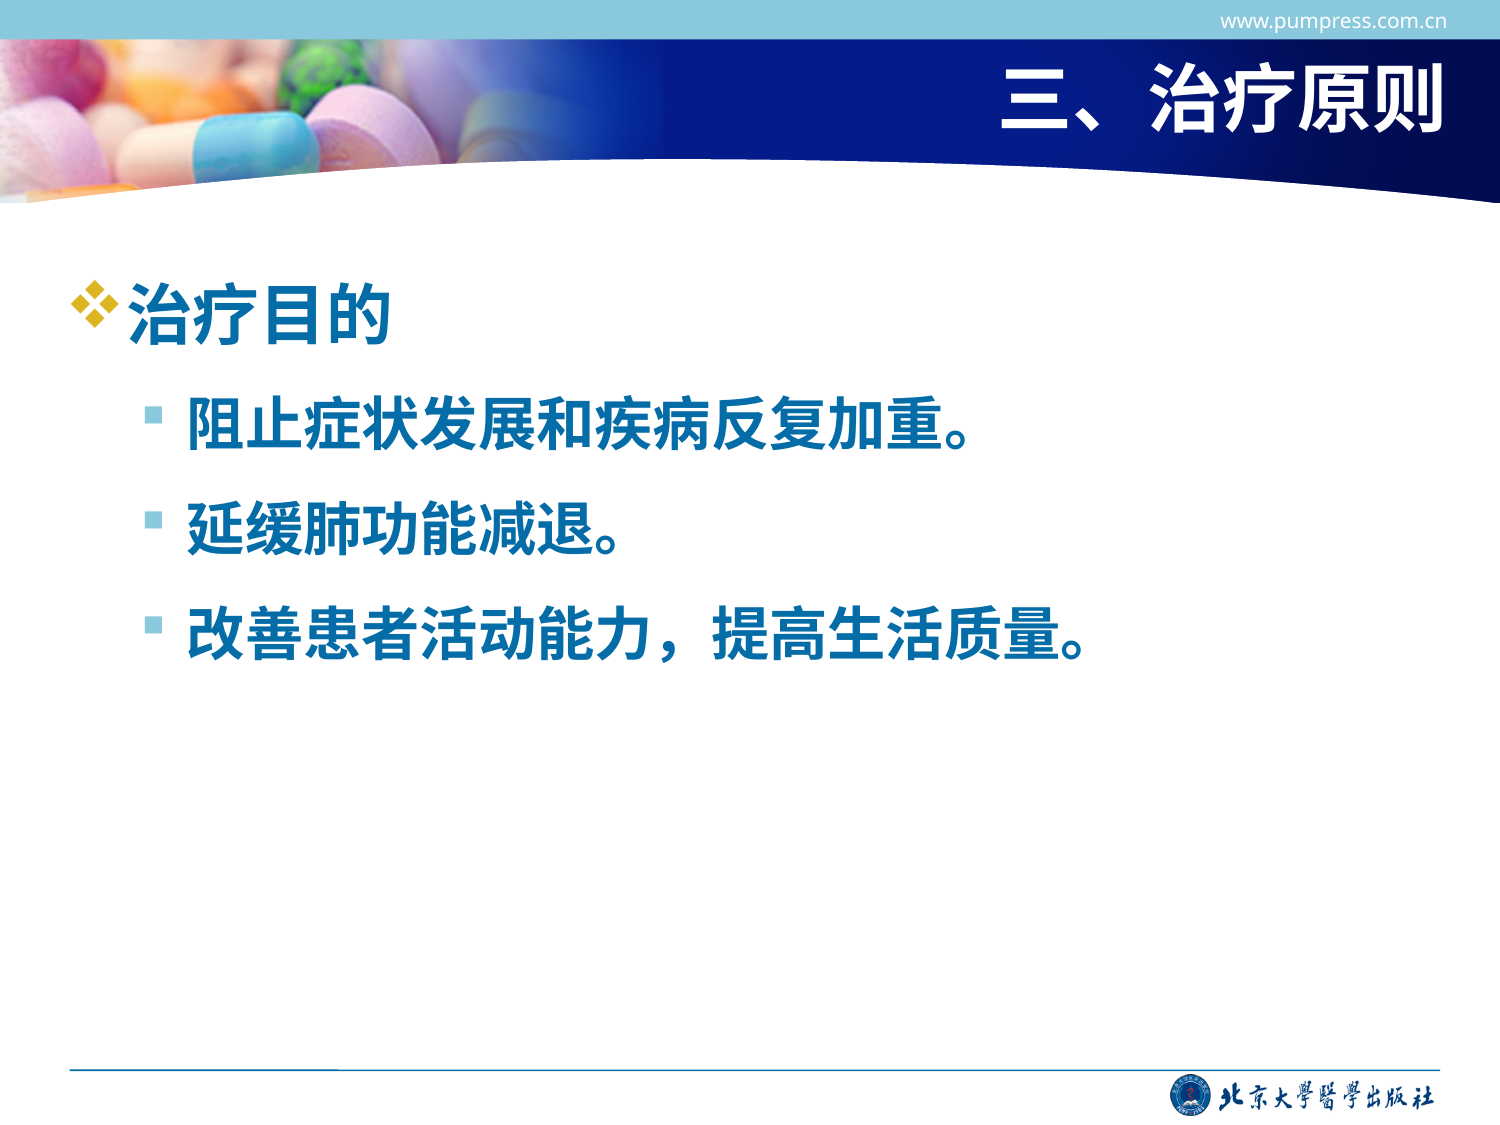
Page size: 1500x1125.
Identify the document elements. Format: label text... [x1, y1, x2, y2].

picture [0, 40, 1500, 203]
picture [1170, 1074, 1436, 1118]
slide_number www.pumpress.com.cn [1024, 0, 1463, 38]
title 三、治疗原则 [137, 49, 1463, 143]
list 治疗目的 阻止症状发展和疾病反复加重。 延缓肺功能减退。 改善患者活动能力，提高生活质量。 [49, 224, 1463, 1026]
